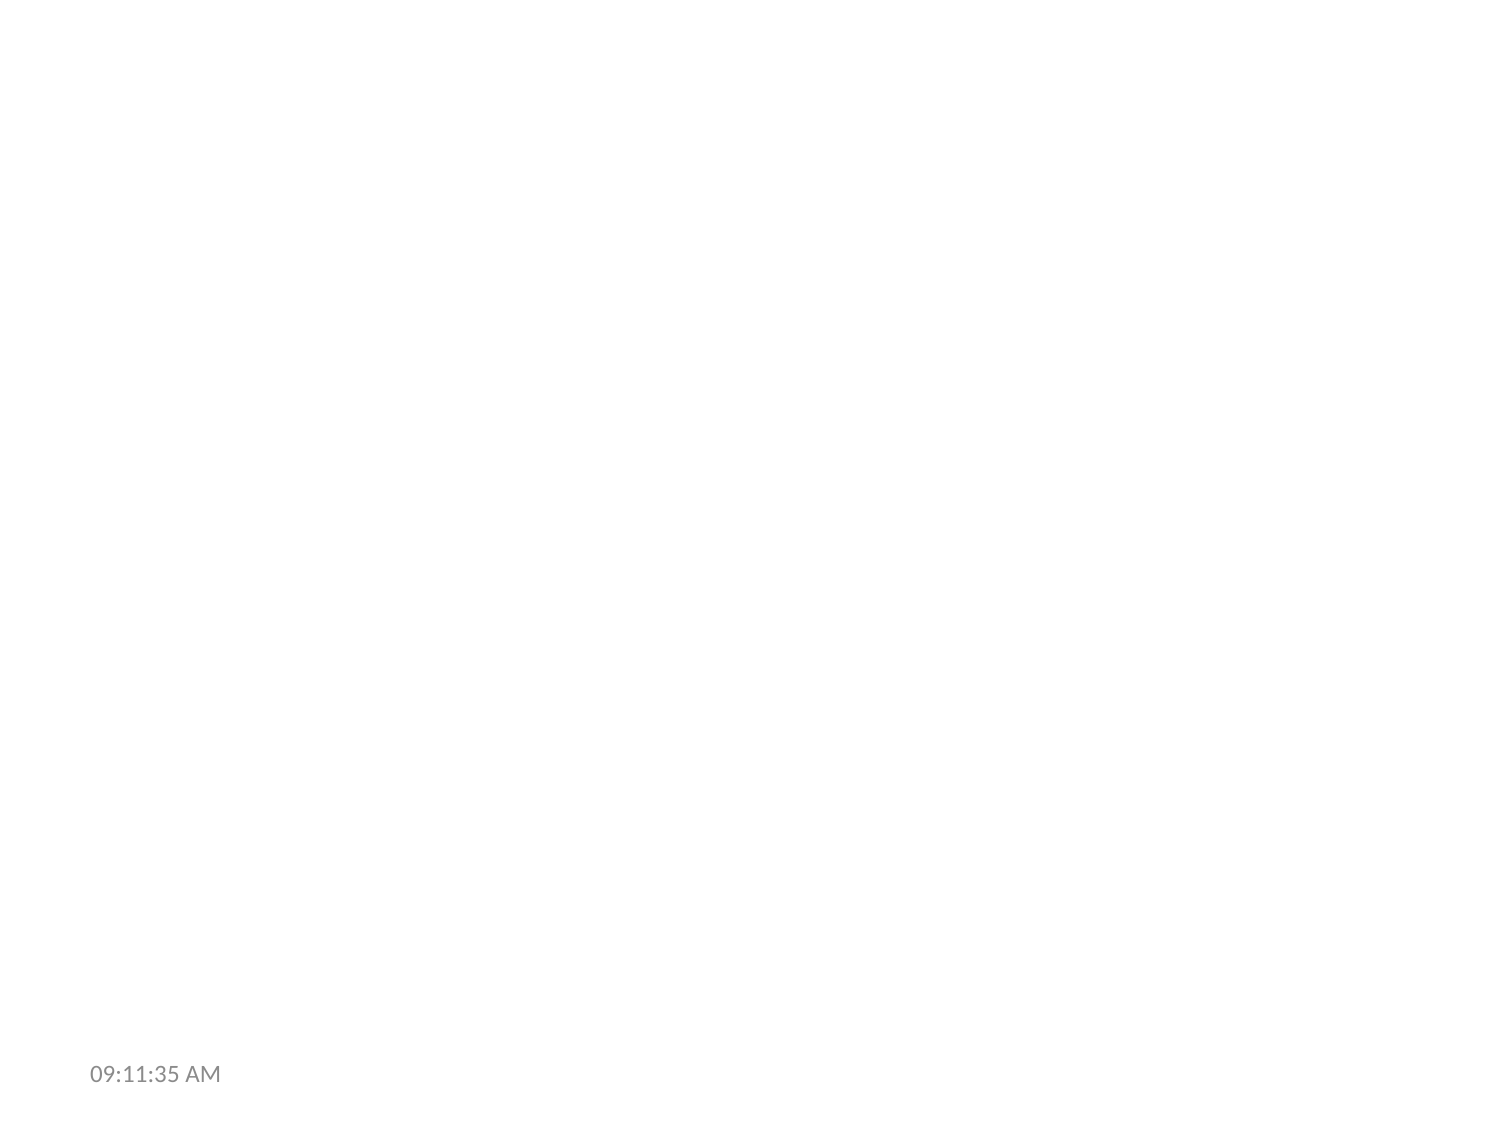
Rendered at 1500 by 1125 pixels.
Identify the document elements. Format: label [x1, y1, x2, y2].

slide_number [75, 1042, 425, 1103]
